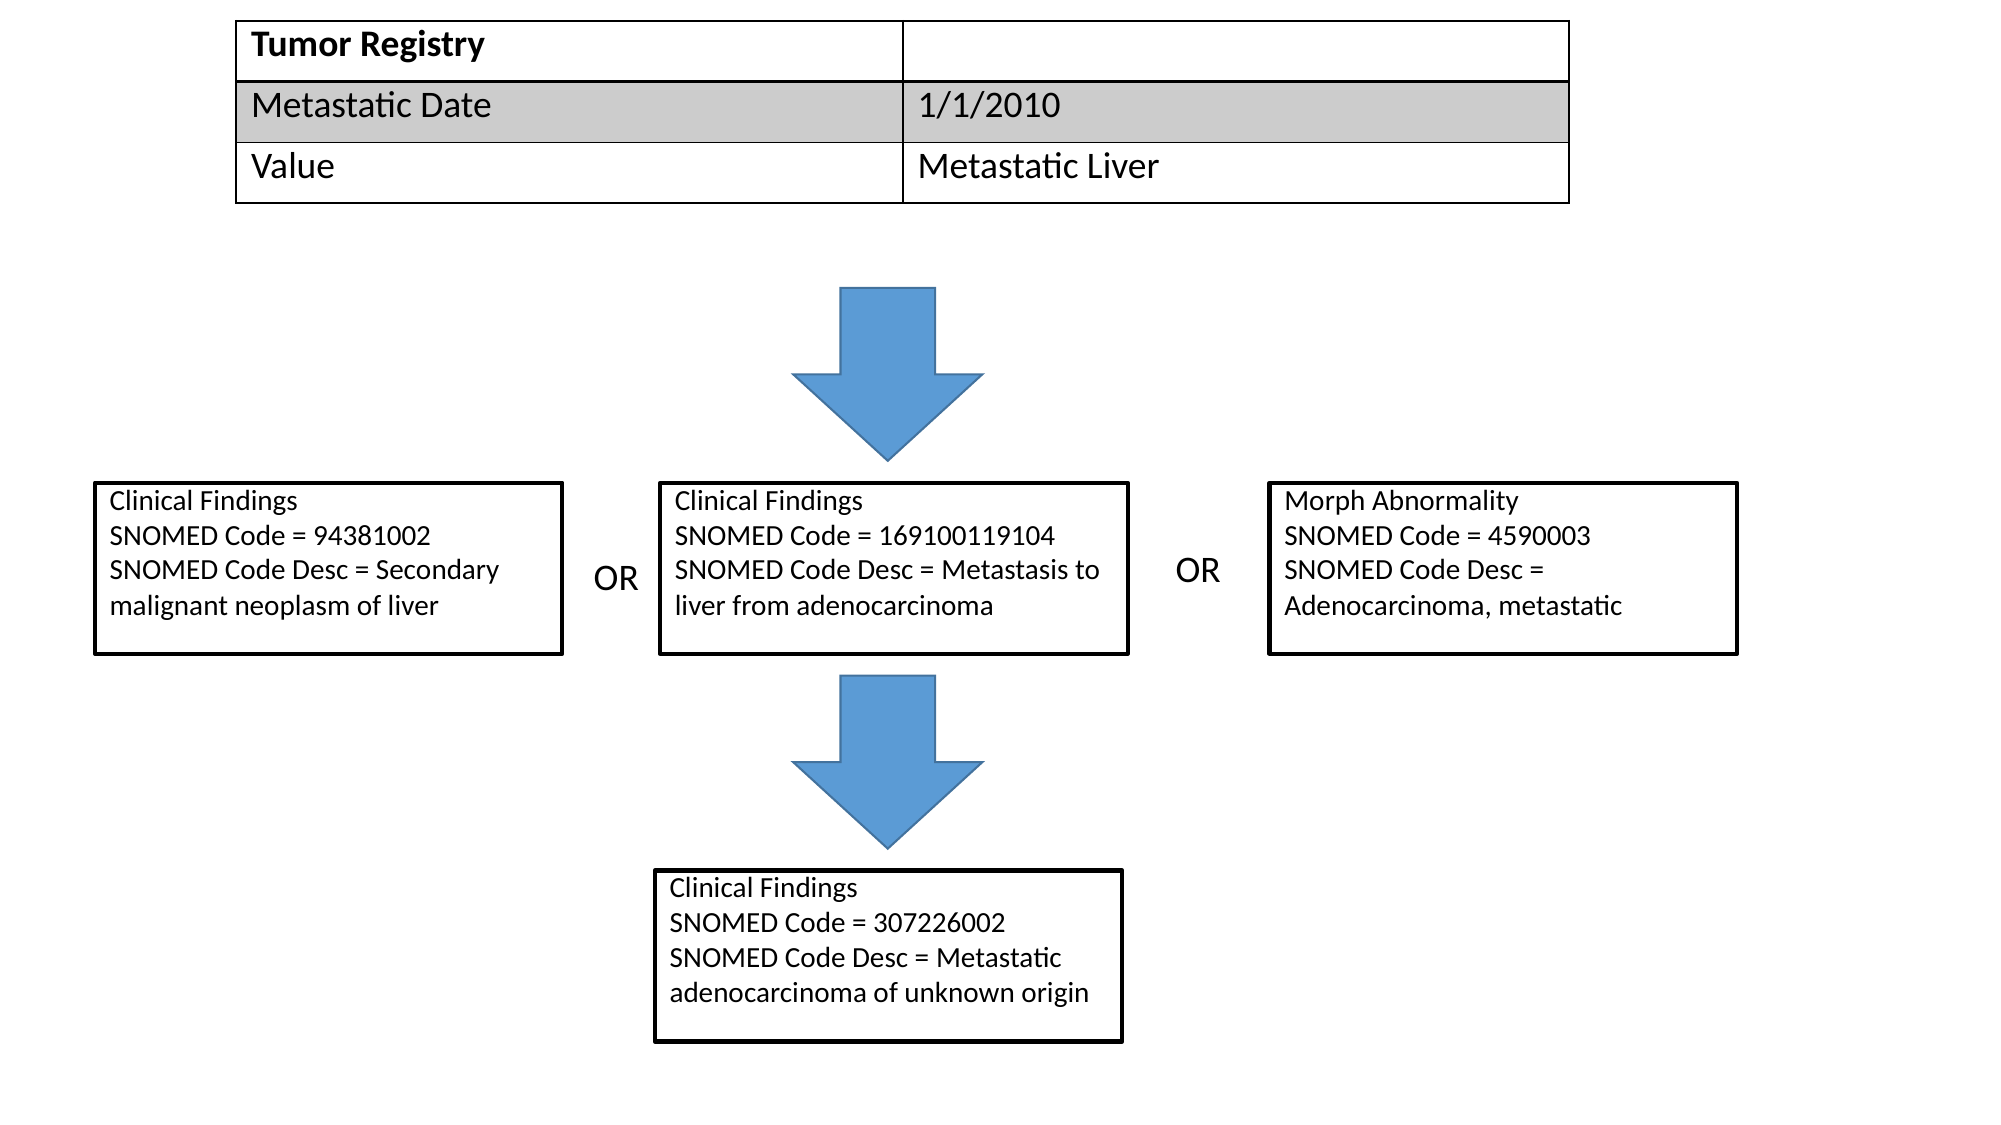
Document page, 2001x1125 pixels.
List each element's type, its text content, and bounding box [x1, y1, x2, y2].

text_box [790, 286, 986, 463]
table_cell Metastatic Date [237, 83, 902, 142]
text_box Clinical Findings SNOMED Code = 169100119104 SNOMED Code Desc = Metastasis to liver from adenocarcinoma [660, 482, 1128, 654]
table_cell Metastatic Liver [904, 143, 1568, 202]
table_cell 1/1/2010 [904, 83, 1568, 142]
table_header Tumor Registry [237, 22, 902, 80]
text_box Clinical Findings SNOMED Code = 94381002 SNOMED Code Desc = Secondary malignant neoplasm of liver [94, 482, 563, 654]
text_box Morph Abnormality SNOMED Code = 4590003 SNOMED Code Desc = Adenocarcinoma, metastatic [1269, 482, 1738, 654]
text_box OR [1160, 537, 1237, 598]
text_box Clinical Findings SNOMED Code = 307226002 SNOMED Code Desc = Metastatic adenocarcinoma of unknown origin [654, 870, 1123, 1042]
text_box OR [579, 545, 655, 606]
table_cell Value [237, 143, 902, 202]
table_header [904, 22, 1568, 80]
text_box [790, 674, 986, 851]
